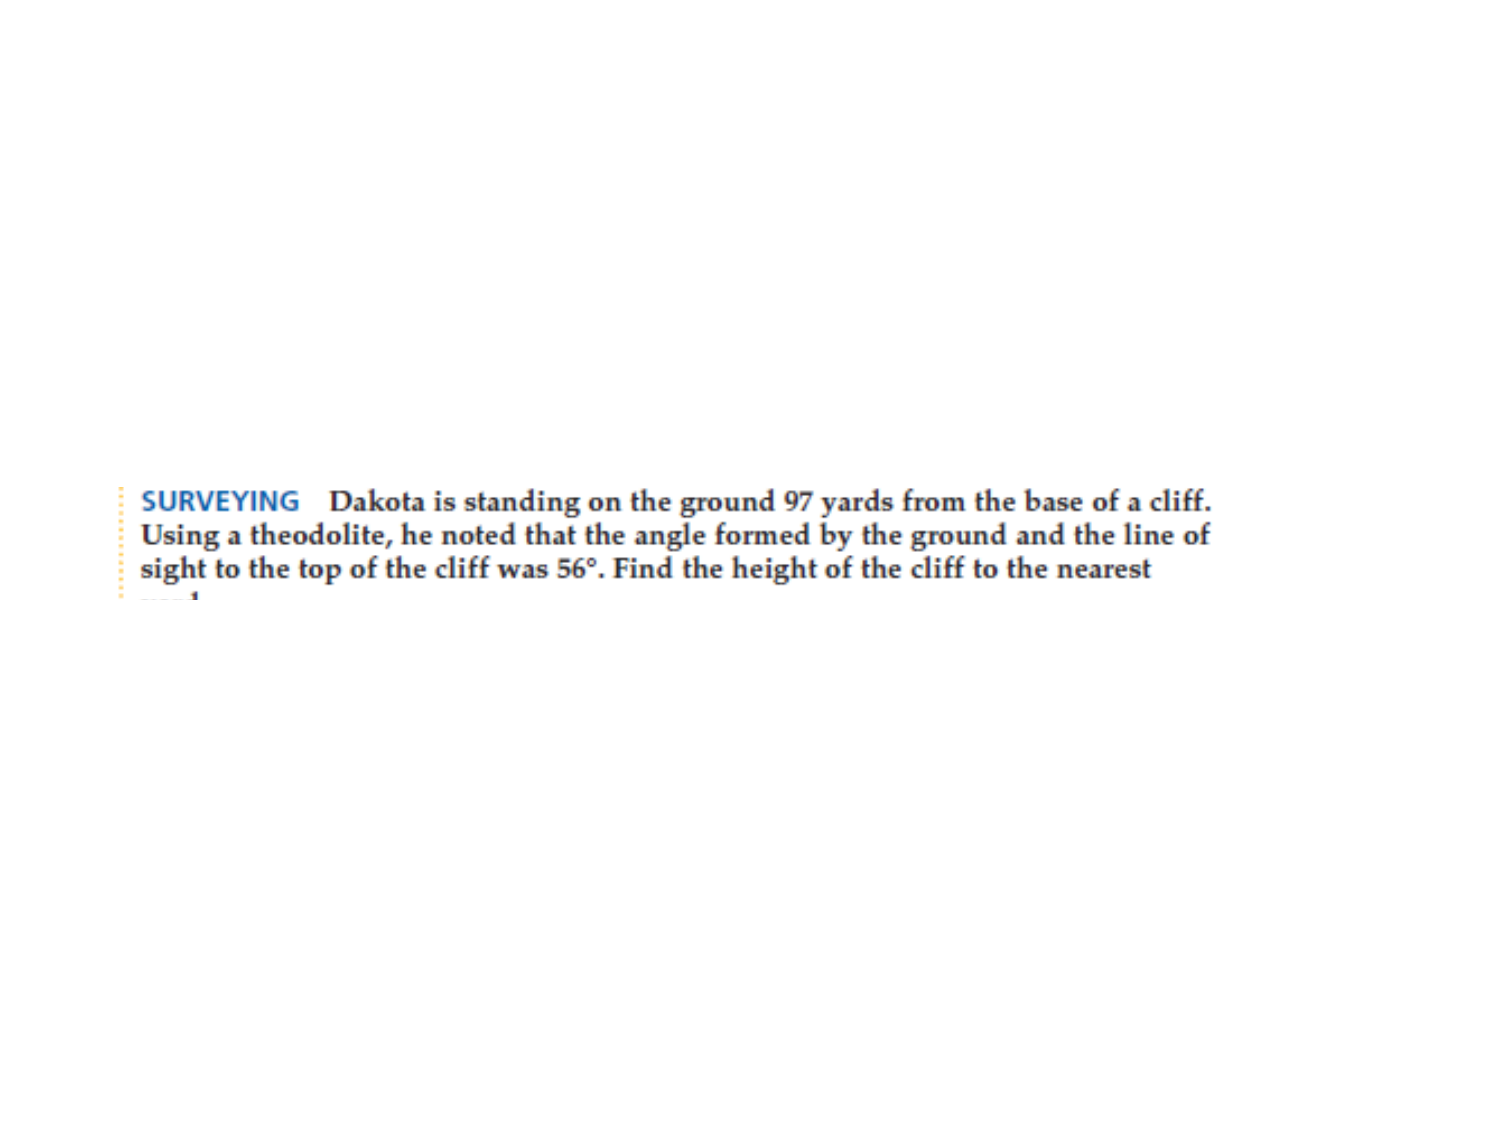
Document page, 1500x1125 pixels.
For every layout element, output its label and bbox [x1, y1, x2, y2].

list [87, 487, 1213, 601]
